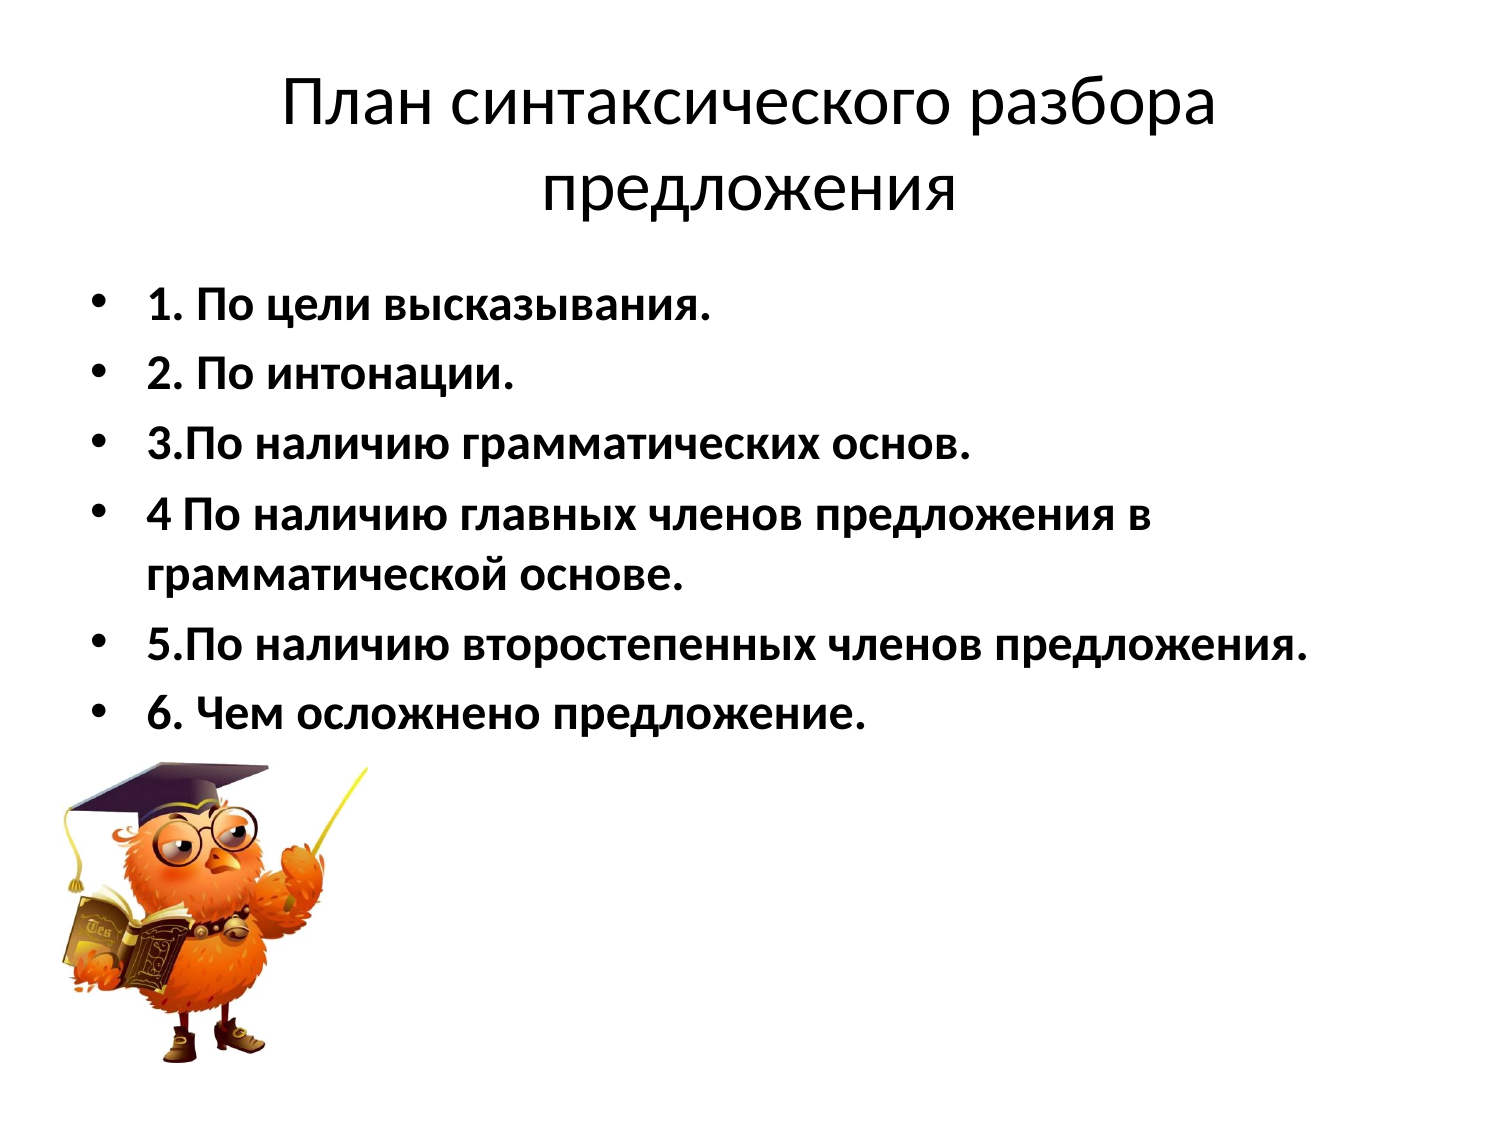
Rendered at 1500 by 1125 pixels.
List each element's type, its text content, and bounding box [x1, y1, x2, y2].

list 1. По цели высказывания. 2. По интонации. 3.По наличию грамматических основ. 4 По наличию главных членов предложения в грамматической основе. 5.По наличию второстепенных членов предложения. 6. Чем осложнено предложение. [75, 262, 1425, 1005]
title План синтаксического разбора предложения [75, 45, 1425, 233]
picture [62, 762, 368, 1063]
